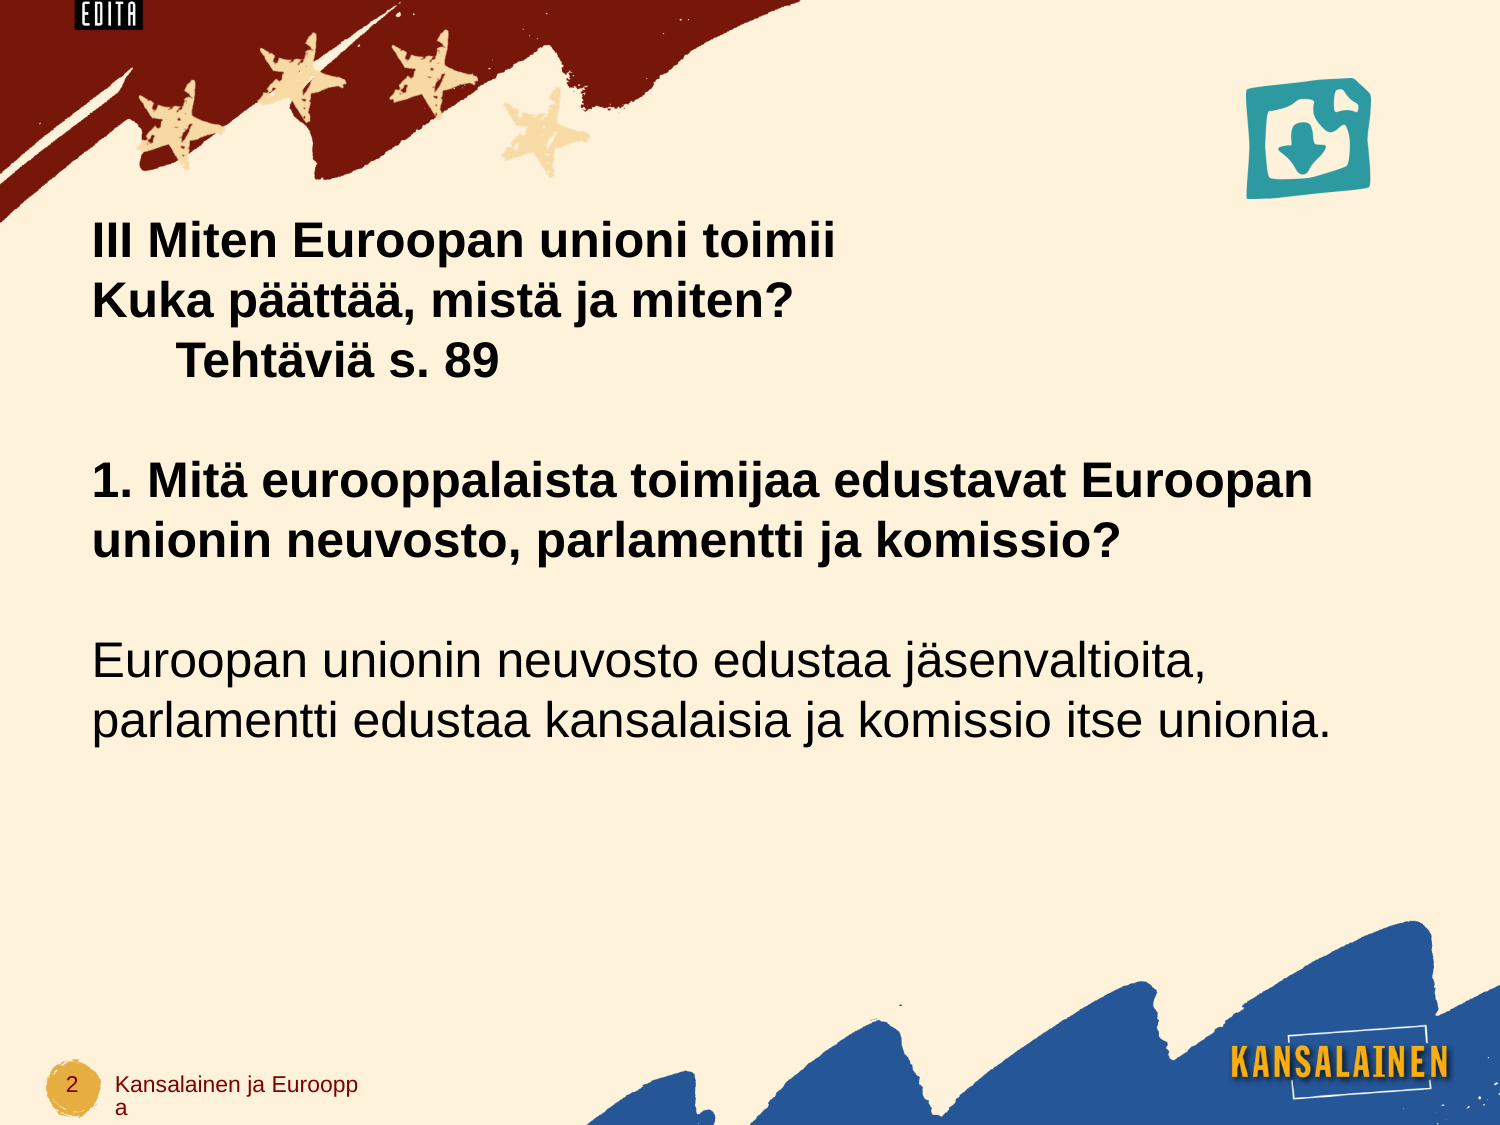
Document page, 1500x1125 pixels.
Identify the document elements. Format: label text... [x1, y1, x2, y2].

text_box III Miten Euroopan unioni toimii Kuka päättää, mistä ja miten? Tehtäviä s. 89 1. Mitä eurooppalaista toimijaa edustavat Euroopan unionin neuvosto, parlamentti ja komissio? Euroopan unionin neuvosto edustaa jäsenvaltioita, parlamentti edustaa kansalaisia ja komissio itse unionia. [76, 199, 1365, 800]
slide_number 2 [37, 1062, 99, 1125]
footer Kansalainen ja Eurooppa [99, 1062, 376, 1125]
picture [0, 0, 1500, 1125]
